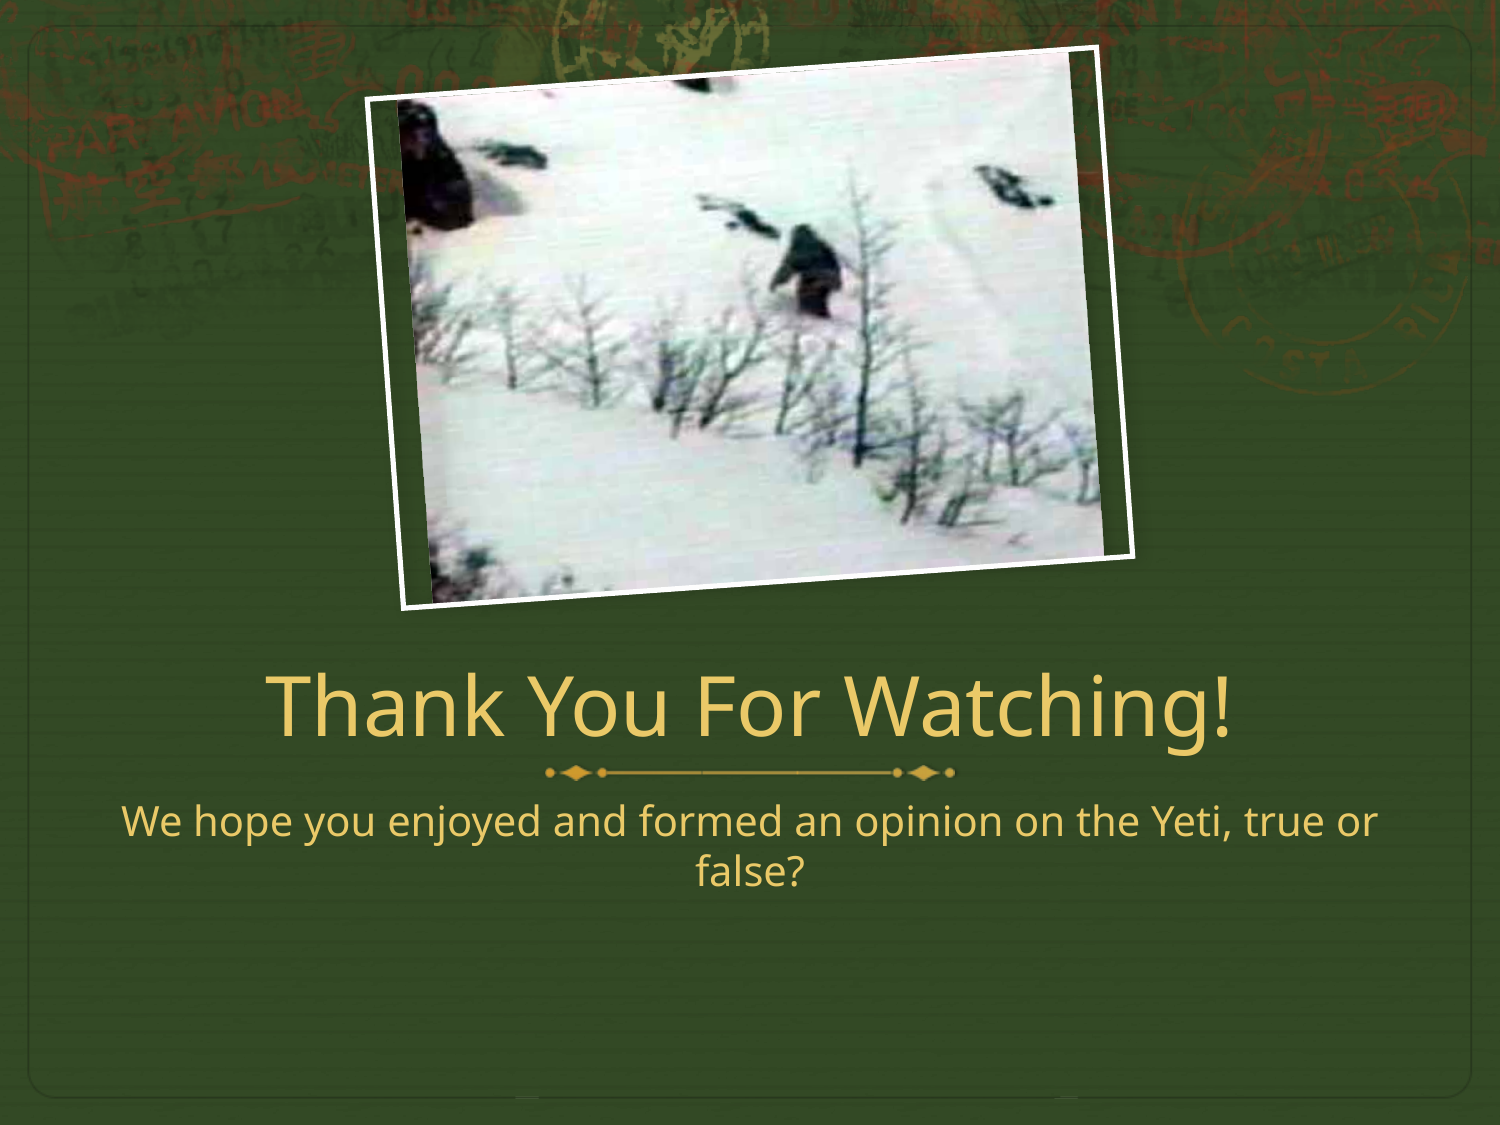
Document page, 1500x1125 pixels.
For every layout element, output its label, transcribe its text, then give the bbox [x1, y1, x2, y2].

list We hope you enjoyed and formed an opinion on the Yeti, true or false? [93, 787, 1407, 988]
picture [0, 0, 1500, 1125]
title Thank You For Watching! [93, 479, 1407, 761]
